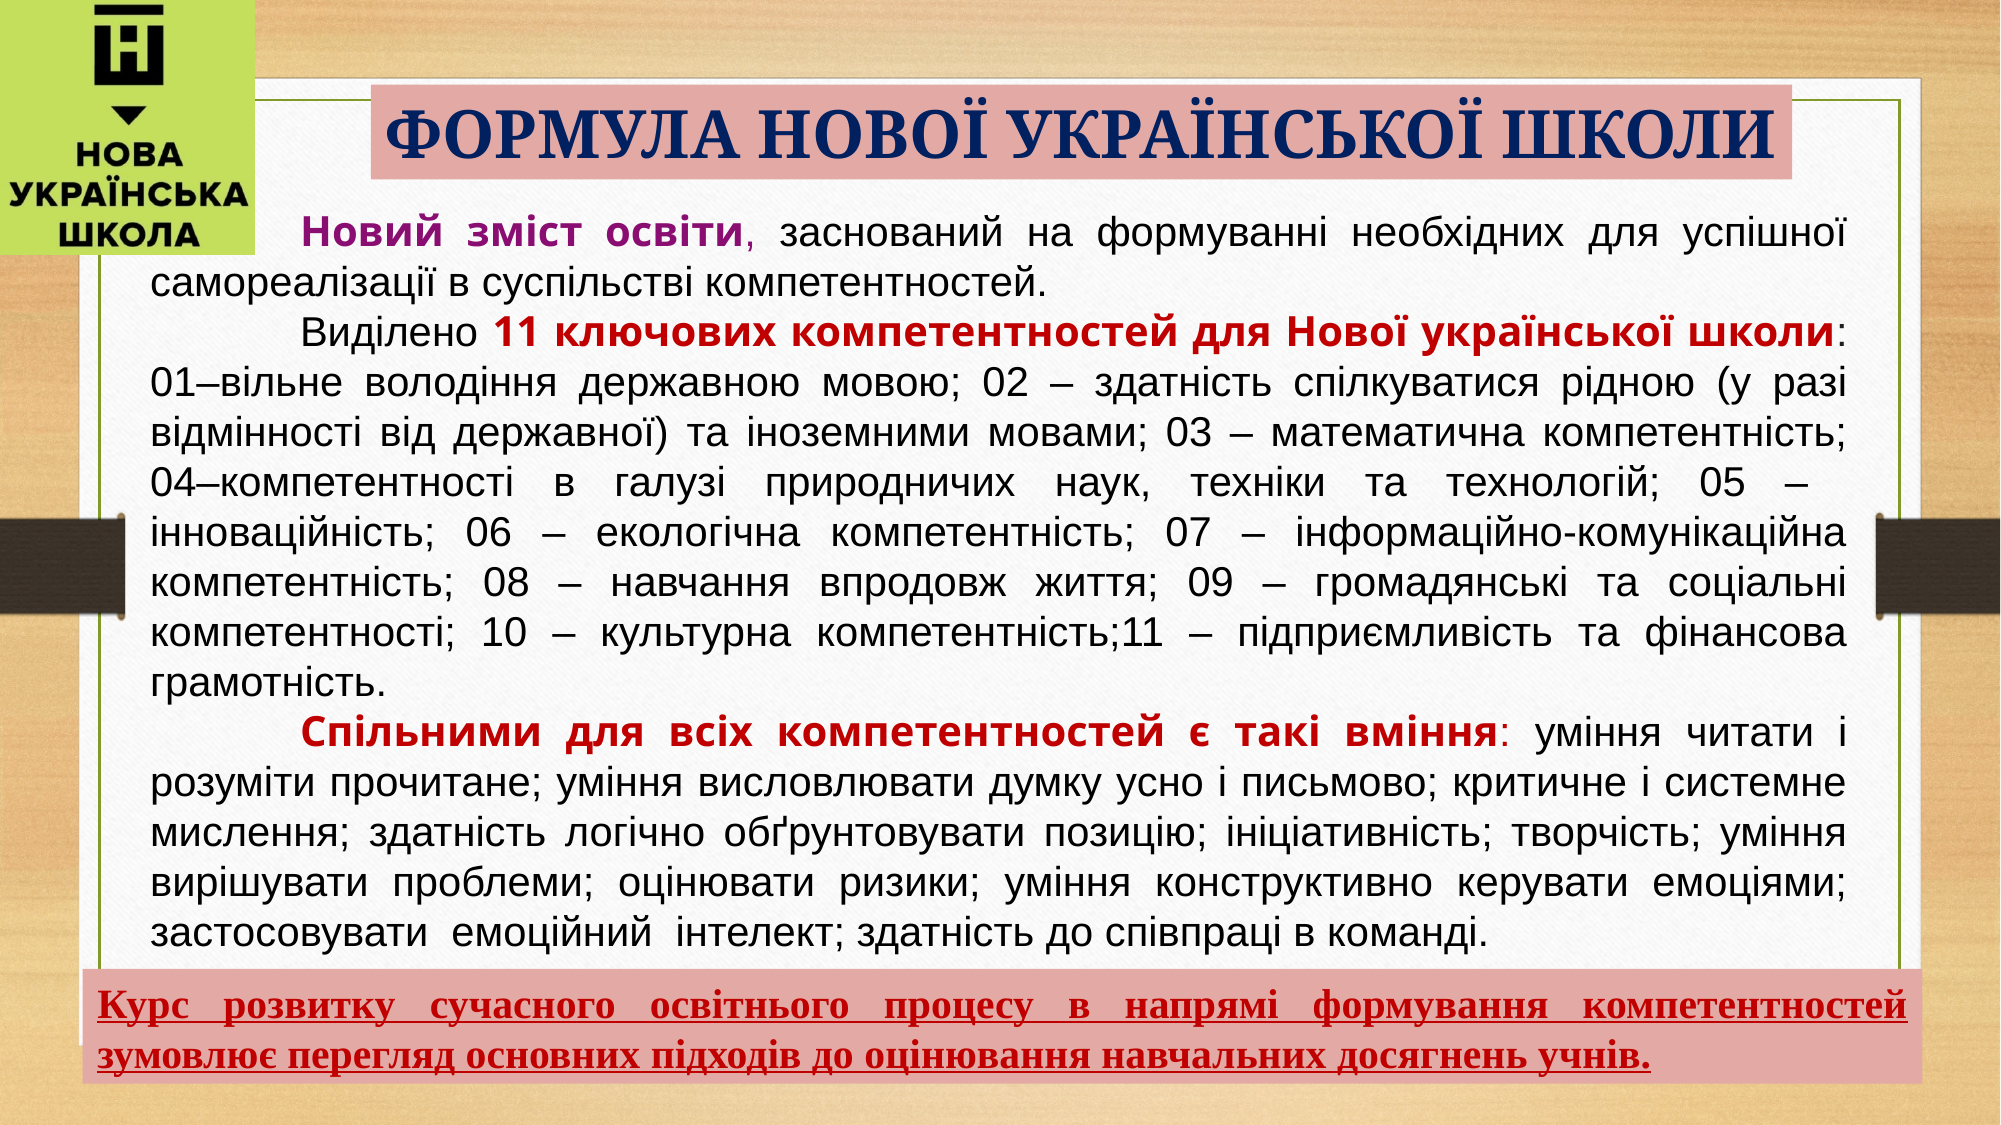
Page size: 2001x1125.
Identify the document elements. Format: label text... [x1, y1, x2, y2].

picture [0, 0, 2001, 1125]
text_box Новий зміст освіти, заснований на формуванні необхідних для успішної самореалізації в суспільстві компетентностей. Виділено 11 ключових компетентностей для Нової української школи: 01–вільне володіння державною мовою; 02 – здатність спілкуватися рідною (у разі відмінності від державної) та іноземними мовами; 03 – математична компетентність; 04–компетентності в галузі природничих наук, техніки та технологій; 05 – інноваційність; 06 – екологічна компетентність; 07 – інформаційно-комунікаційна компетентність; 08 – навчання впродовж життя; 09 – громадянські та соціальні компетентності; 10 – культурна компетентність;11 – підприємливість та фінансова грамотність. Спільними для всіх компетентностей є такі вміння: уміння читати і розуміти прочитане; уміння висловлювати думку усно і письмово; критичне і системне мислення; здатність логічно обґрунтовувати позицію; ініціативність; творчість; уміння вирішувати проблеми; оцінювати ризики; уміння конструктивно керувати емоціями; застосовувати емоційний інтелект; здатність до співпраці в команді. [134, 196, 1863, 963]
text_box ФОРМУЛА НОВОЇ УКРАЇНСЬКОЇ ШКОЛИ [370, 84, 1793, 180]
text_box Курс розвитку сучасного освітнього процесу в напрямі формування компетентностей зумовлює перегляд основних підходів до оцінювання навчальних досягнень учнів. [82, 968, 1923, 1084]
